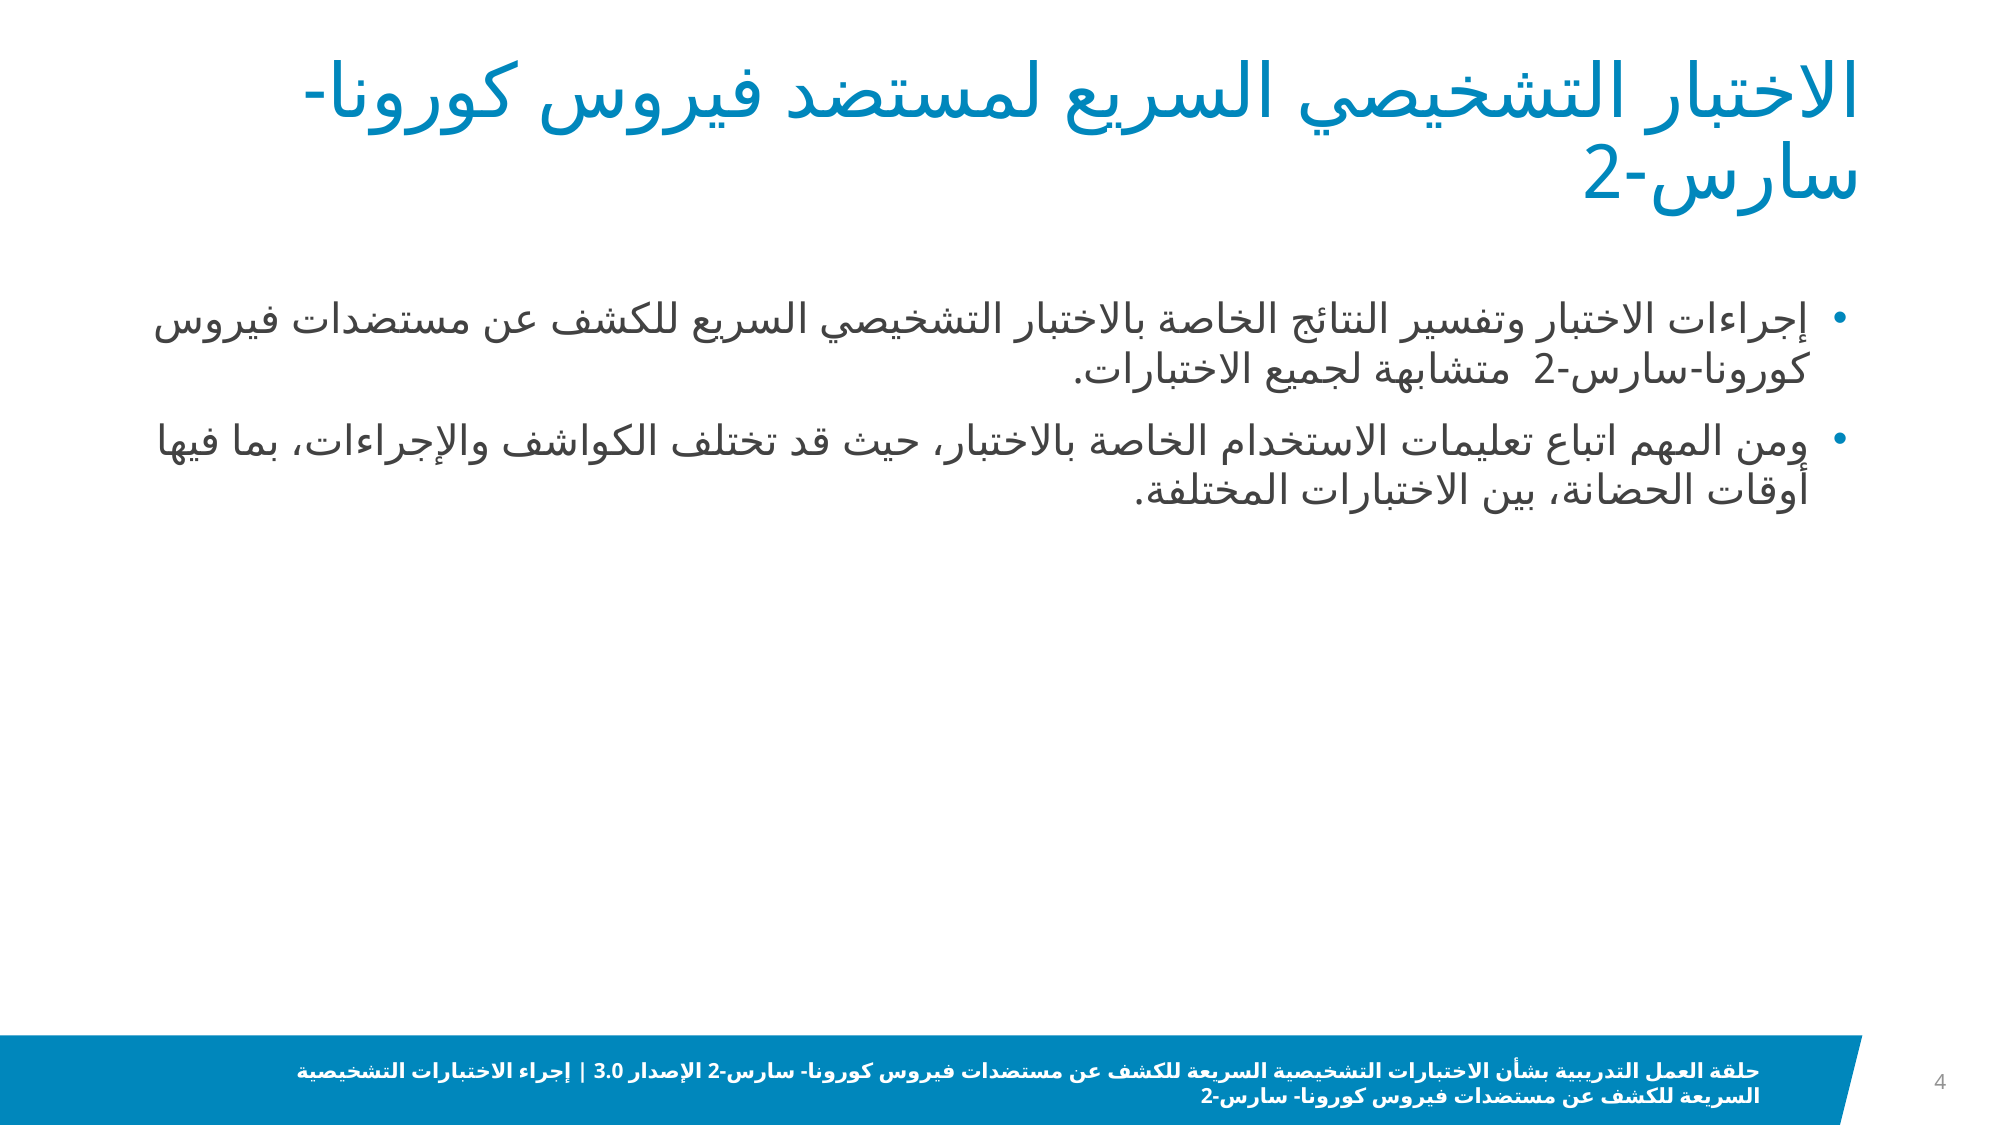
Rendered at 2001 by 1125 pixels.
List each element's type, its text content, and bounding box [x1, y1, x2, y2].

list إجراءات الاختبار وتفسير النتائج الخاصة بالاختبار التشخيصي السريع للكشف عن مستضدات فيروس كورونا-سارس-2 متشابهة لجميع الاختبارات. ومن المهم اتباع تعليمات الاستخدام الخاصة بالاختبار، حيث قد تختلف الكواشف والإجراءات، بما فيها أوقات الحضانة، بين الاختبارات المختلفة. [137, 284, 1863, 1014]
footer حلقة العمل التدريبية بشأن الاختبارات التشخيصية السريعة للكشف عن مستضدات فيروس كورونا- سارس-2 الإصدار 3.0 | إجراء الاختبارات التشخيصية السريعة للكشف عن مستضدات فيروس كورونا- سارس-2 [239, 1041, 1761, 1124]
title الاختبار التشخيصي السريع لمستضد فيروس كورونا-سارس-2 [137, 59, 1863, 215]
slide_number 4 [1862, 1035, 1947, 1125]
